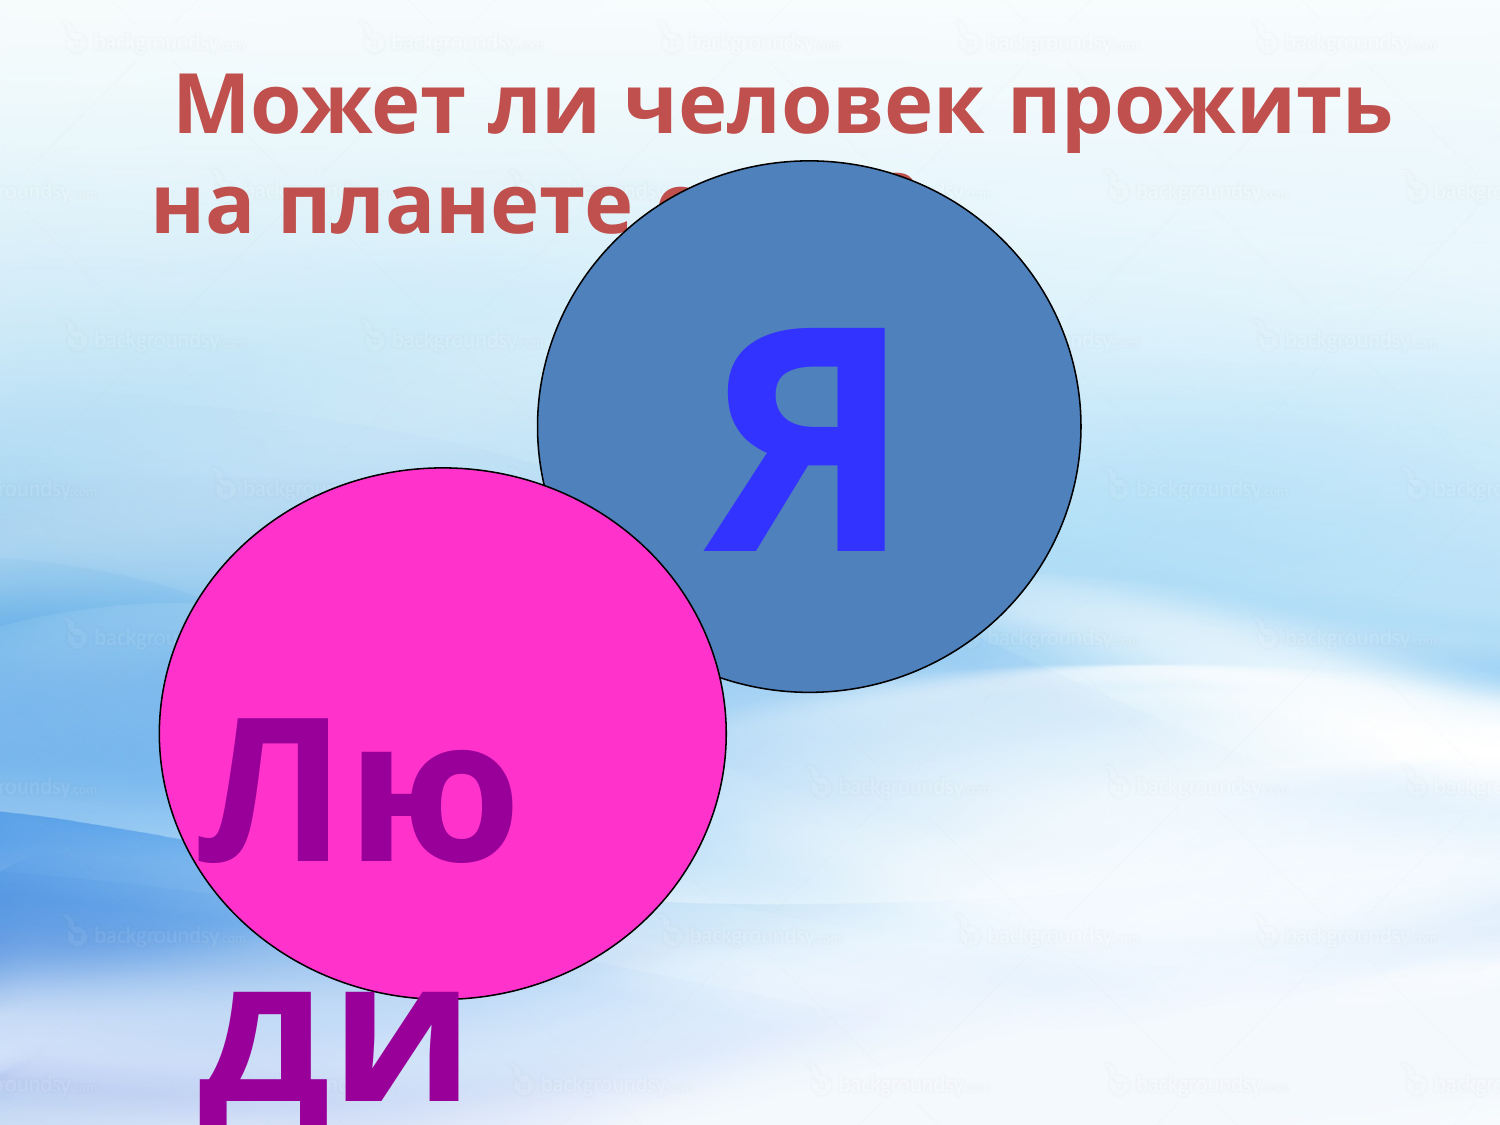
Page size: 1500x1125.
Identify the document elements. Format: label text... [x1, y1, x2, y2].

text_box [159, 627, 183, 840]
text_box Люди [183, 609, 668, 1125]
picture [0, 0, 1500, 1125]
text_box Может ли человек прожить на планете один? [135, 42, 1424, 258]
text_box [192, 467, 727, 896]
text_box Я [537, 160, 1082, 693]
text_box [395, 444, 543, 484]
